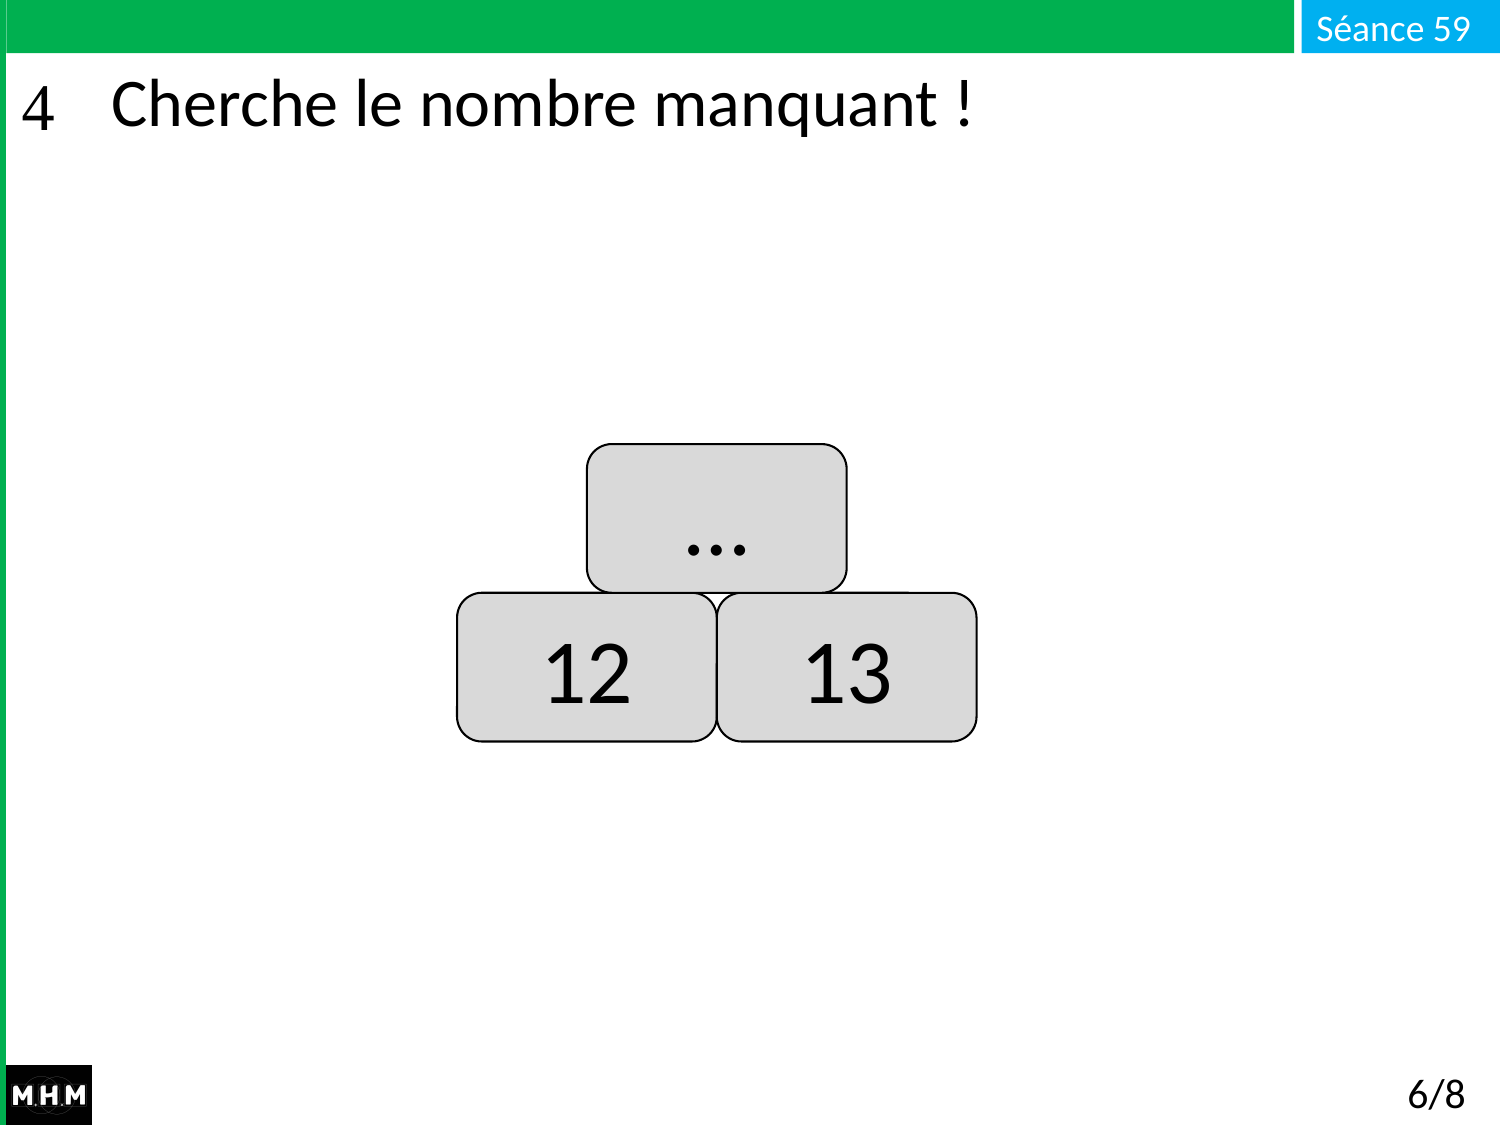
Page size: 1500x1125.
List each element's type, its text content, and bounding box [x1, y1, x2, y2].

text_box … [585, 443, 848, 594]
text_box 13 [715, 591, 978, 743]
text_box 12 [455, 591, 717, 743]
list 6/8 [1373, 1064, 1500, 1125]
picture [6, 1065, 92, 1125]
title Cherche le nombre manquant ! [96, 60, 1391, 150]
